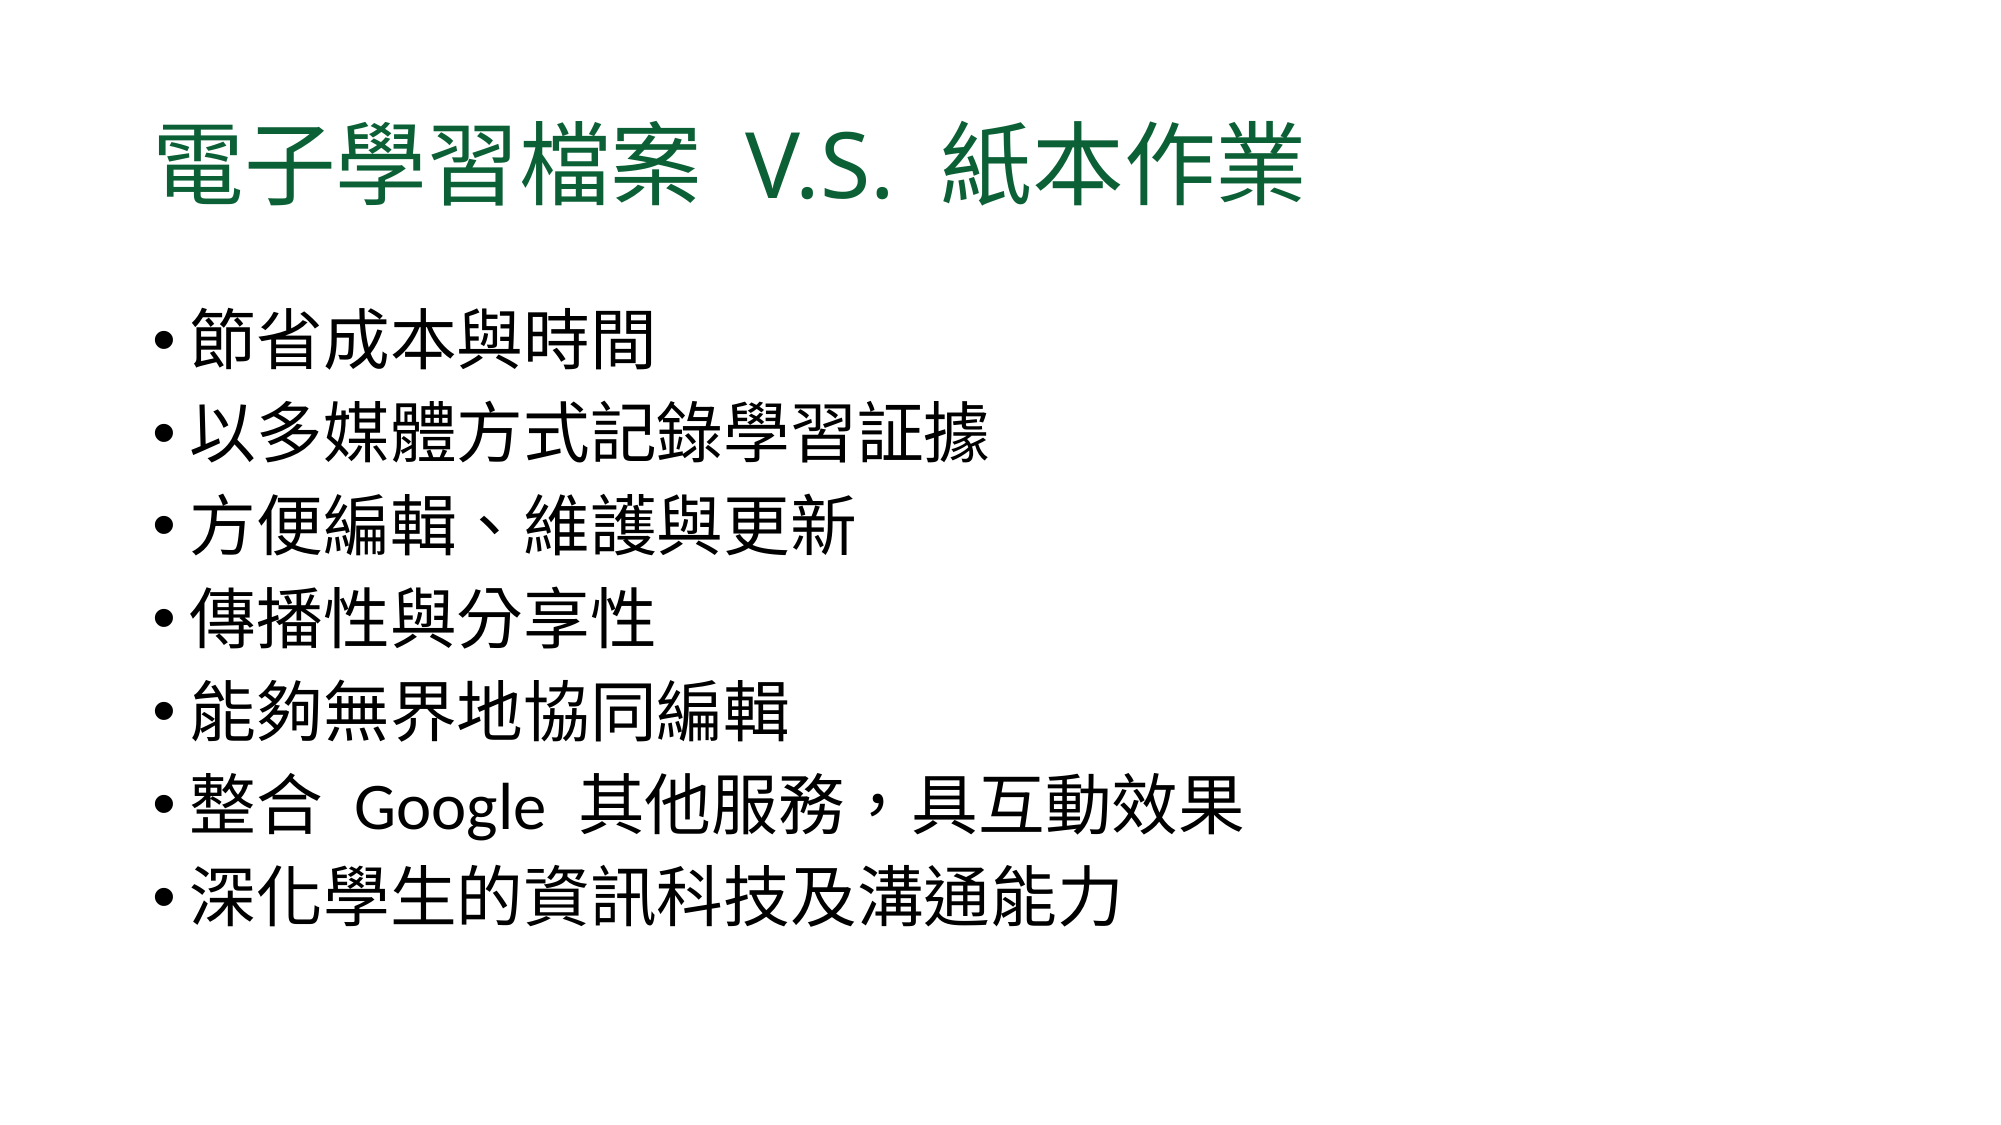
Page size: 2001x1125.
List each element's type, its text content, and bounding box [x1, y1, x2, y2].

list 節省成本與時間 以多媒體方式記錄學習証據 方便編輯、維護與更新 傳播性與分享性 能夠無界地協同編輯 整合 Google 其他服務，具互動效果 深化學生的資訊科技及溝通能力 [137, 299, 1902, 1041]
title 電子學習檔案 V.S. 紙本作業 [137, 59, 1863, 278]
